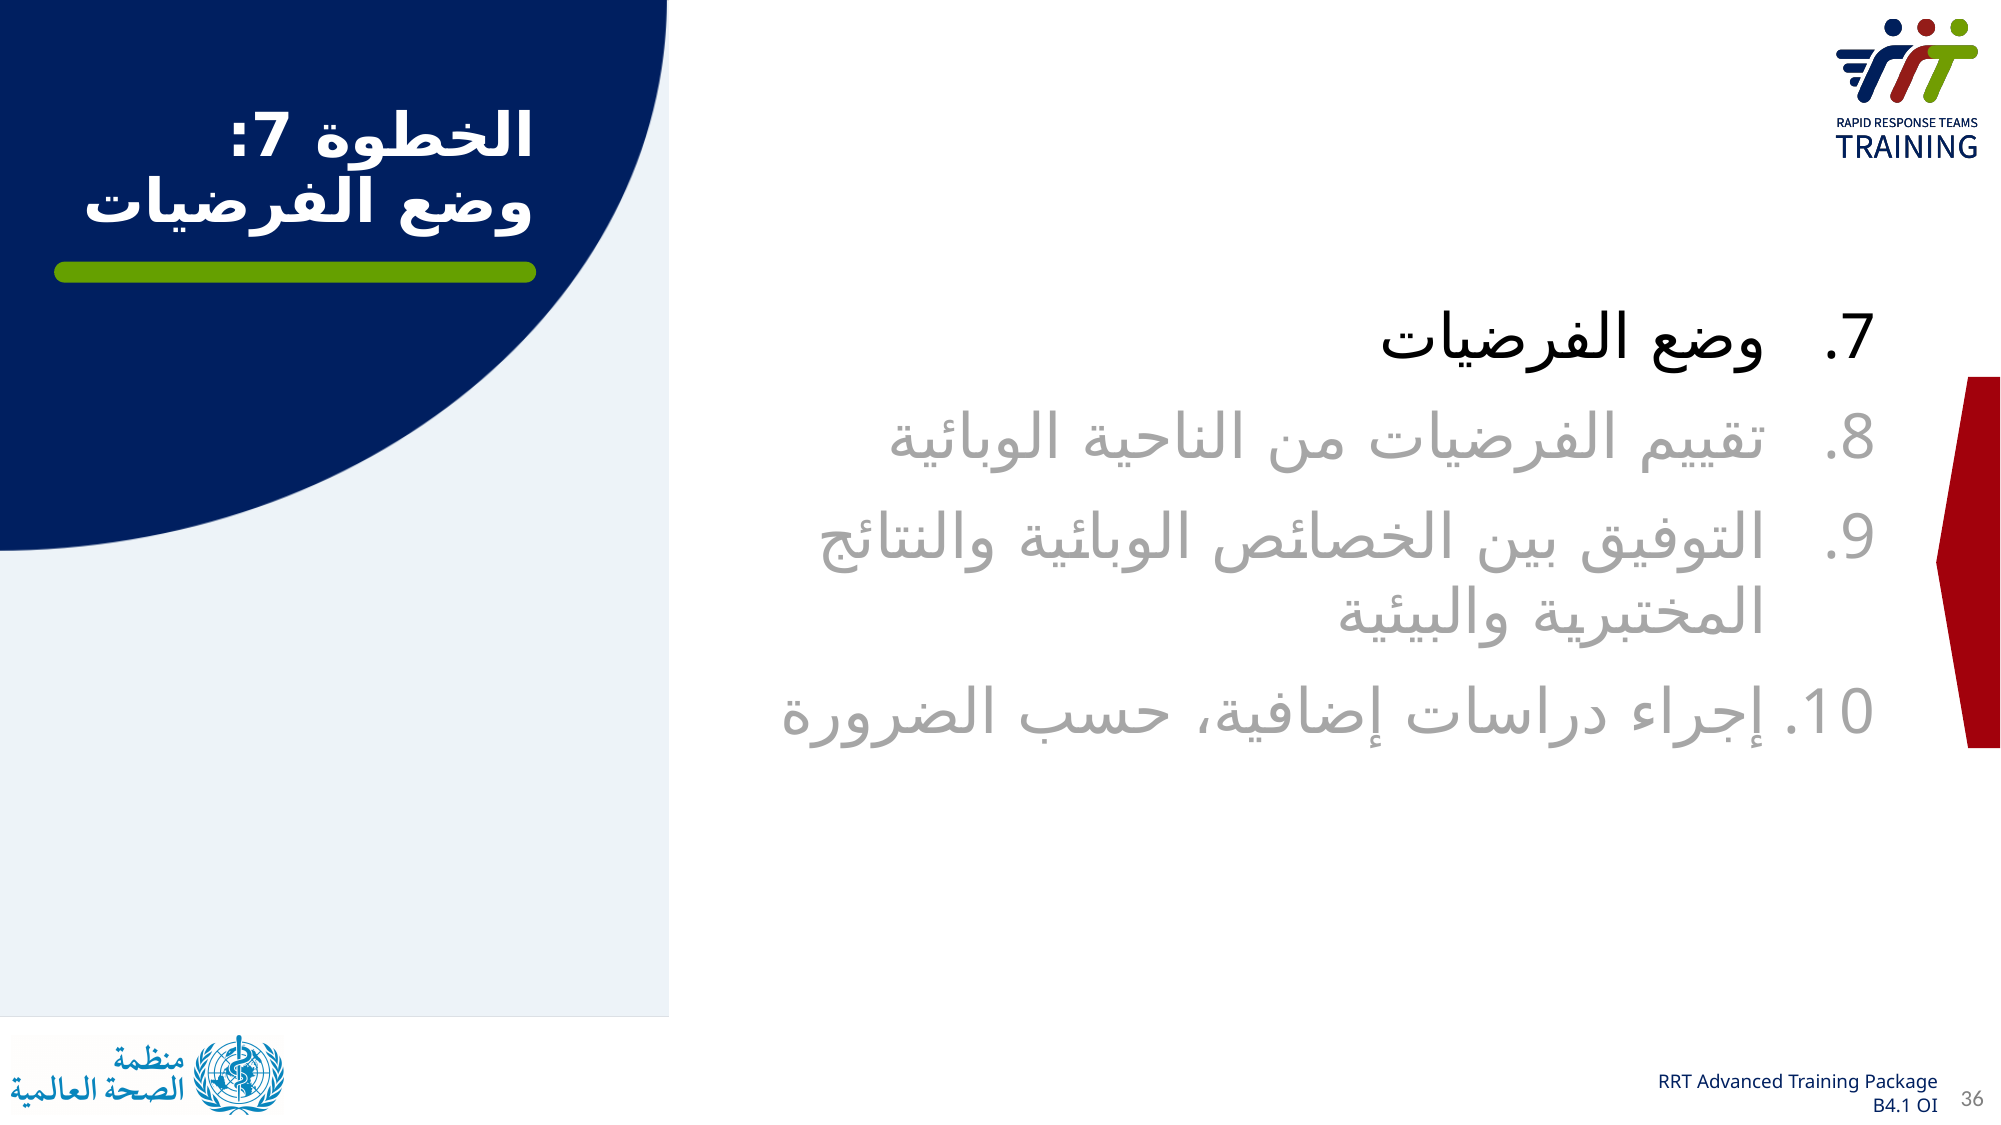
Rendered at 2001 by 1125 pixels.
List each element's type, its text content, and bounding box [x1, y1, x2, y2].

picture [1835, 19, 1978, 167]
picture [241, 1050, 247, 1059]
picture [11, 1035, 284, 1115]
text_box [54, 261, 537, 283]
picture [0, 0, 669, 1018]
text_box وضع الفرضيات تقييم الفرضيات من الناحية الوبائية التوفيق بين الخصائص الوبائية والنتائج المختبرية والبيئية إجراء دراسات إضافية، حسب الضرورة [729, 288, 1888, 837]
title الخطوة 7: وضع الفرضيات [60, 95, 544, 245]
